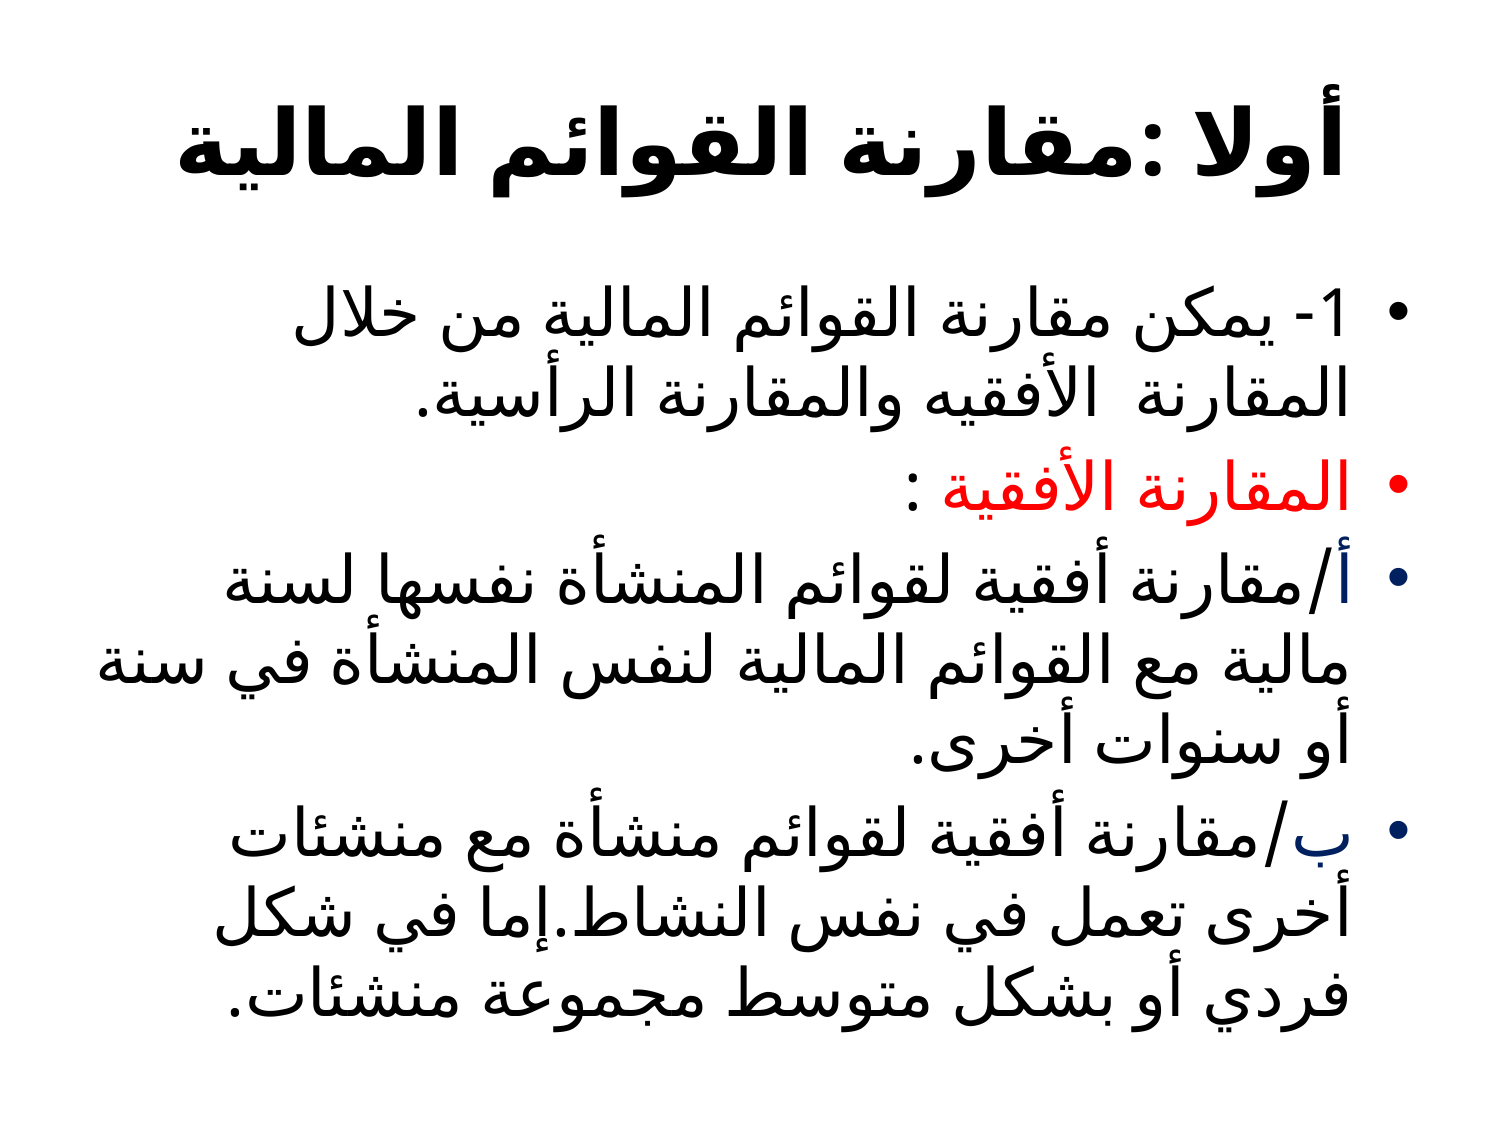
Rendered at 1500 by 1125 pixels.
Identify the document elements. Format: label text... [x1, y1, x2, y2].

title أولا :مقارنة القوائم المالية [75, 45, 1425, 233]
list 1- يمكن مقارنة القوائم المالية من خلال المقارنة الأفقيه والمقارنة الرأسية. المقارنة الأفقية : أ/مقارنة أفقية لقوائم المنشأة نفسها لسنة مالية مع القوائم المالية لنفس المنشأة في سنة أو سنوات أخرى. ب/مقارنة أفقية لقوائم منشأة مع منشئات أخرى تعمل في نفس النشاط.إما في شكل فردي أو بشكل متوسط مجموعة منشئات. [75, 262, 1425, 1005]
